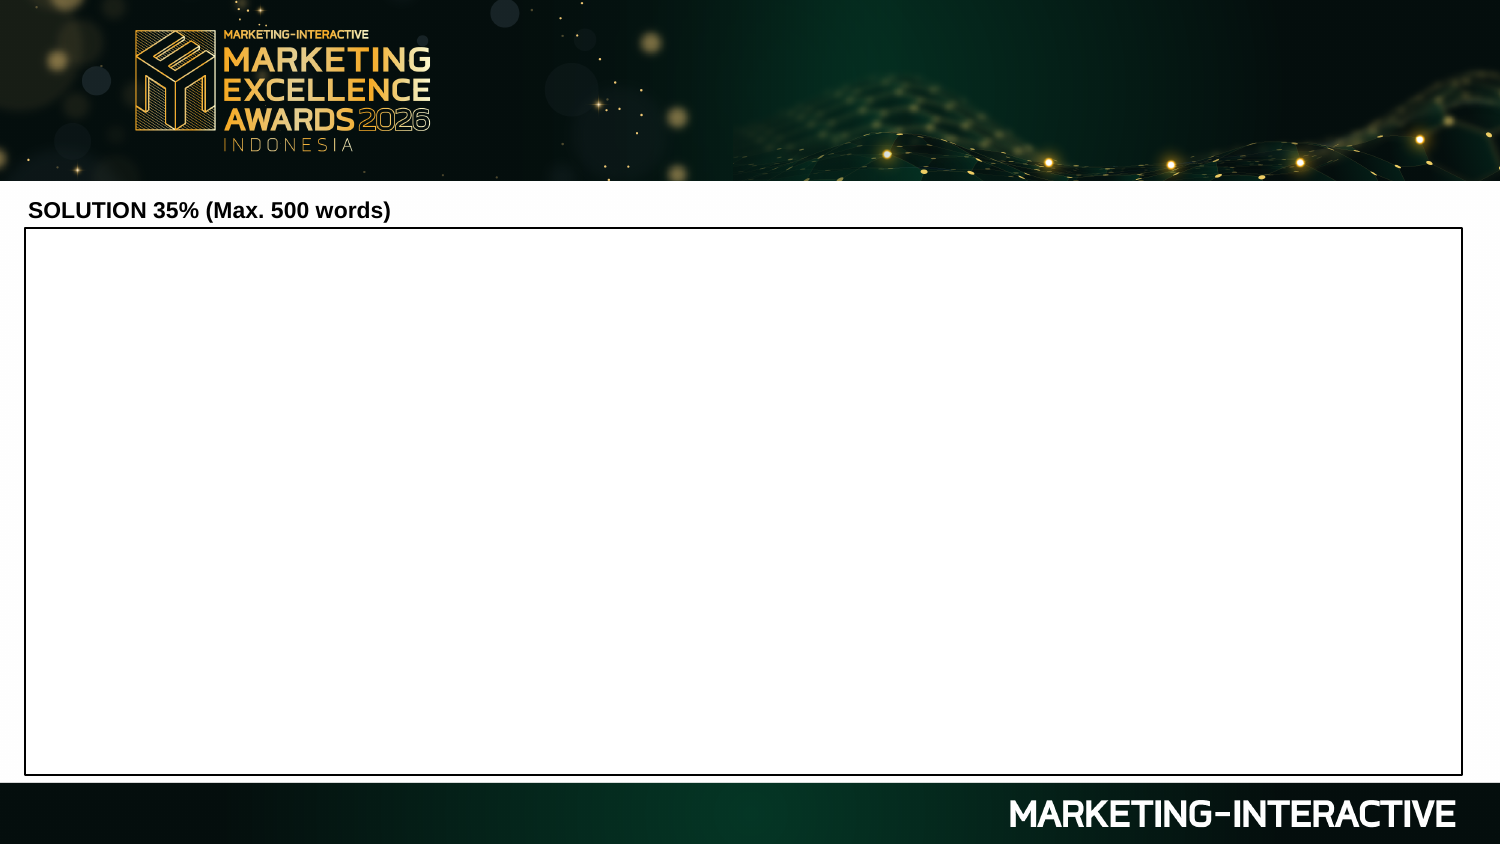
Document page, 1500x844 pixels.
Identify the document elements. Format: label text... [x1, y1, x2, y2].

picture [0, 0, 1500, 844]
text_box [23, 226, 1464, 777]
text_box SOLUTION 35% (Max. 500 words) [13, 184, 407, 231]
